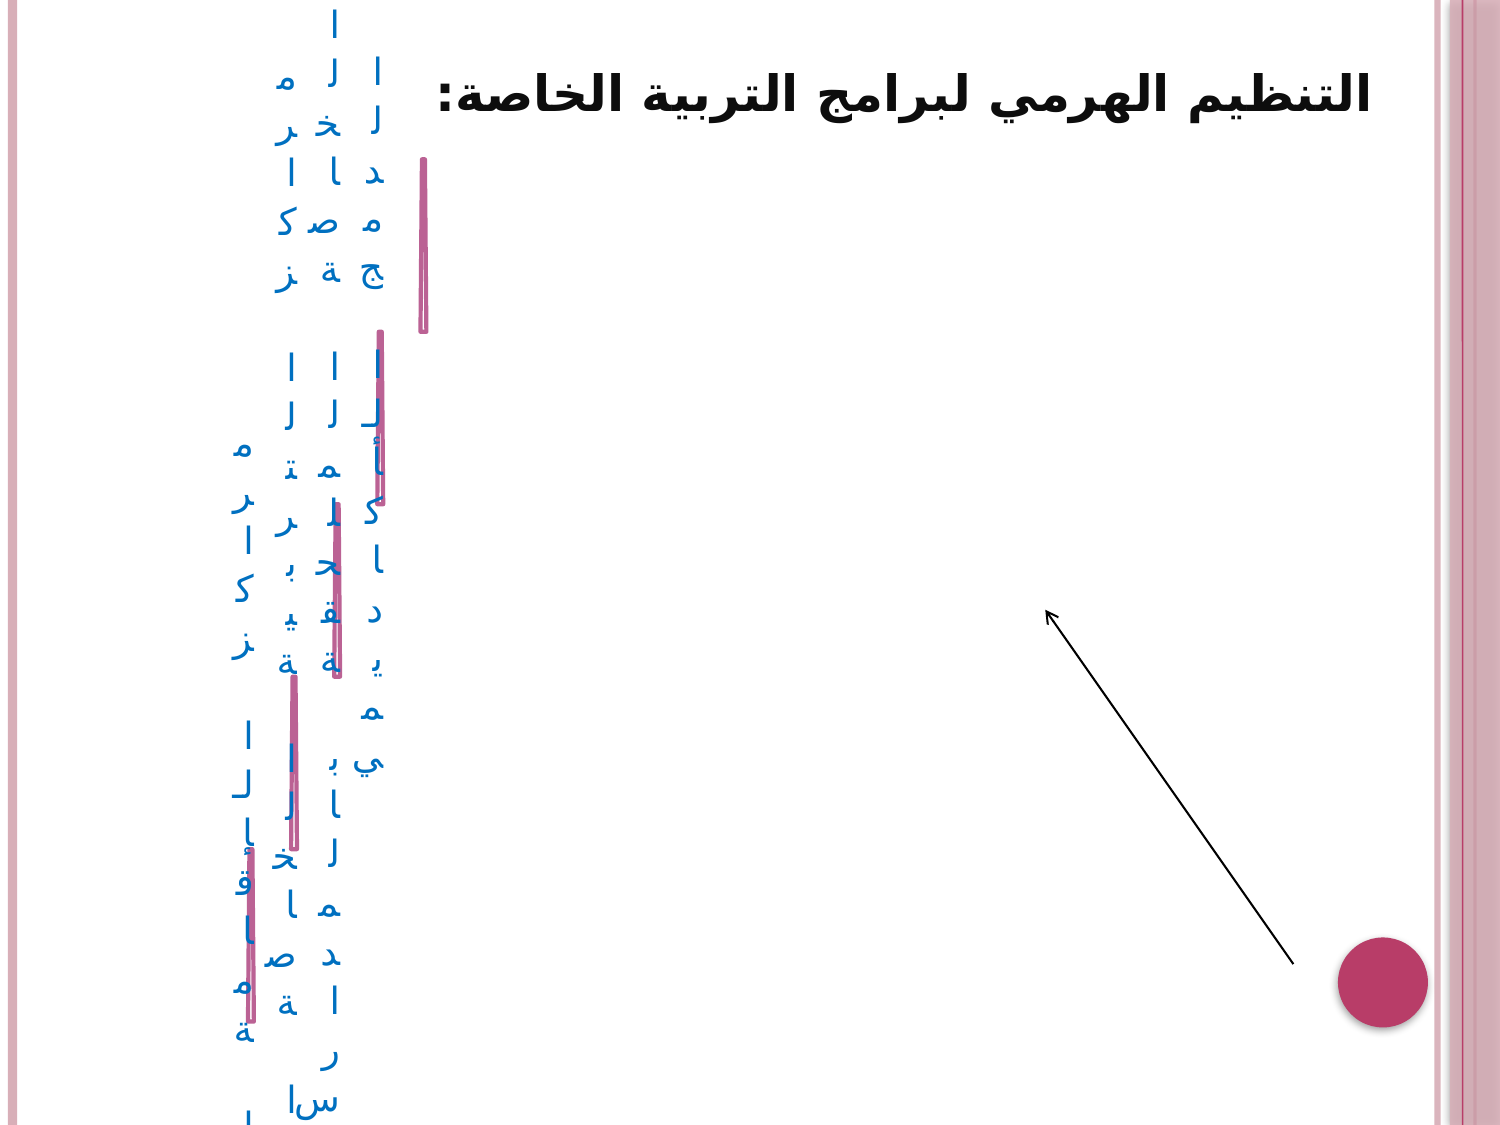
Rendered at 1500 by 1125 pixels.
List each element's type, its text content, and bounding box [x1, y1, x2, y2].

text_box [111, 183, 1306, 1048]
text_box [1044, 609, 1294, 965]
list التنظيم الهرمي لبرامج التربية الخاصة: [75, 54, 1388, 1062]
